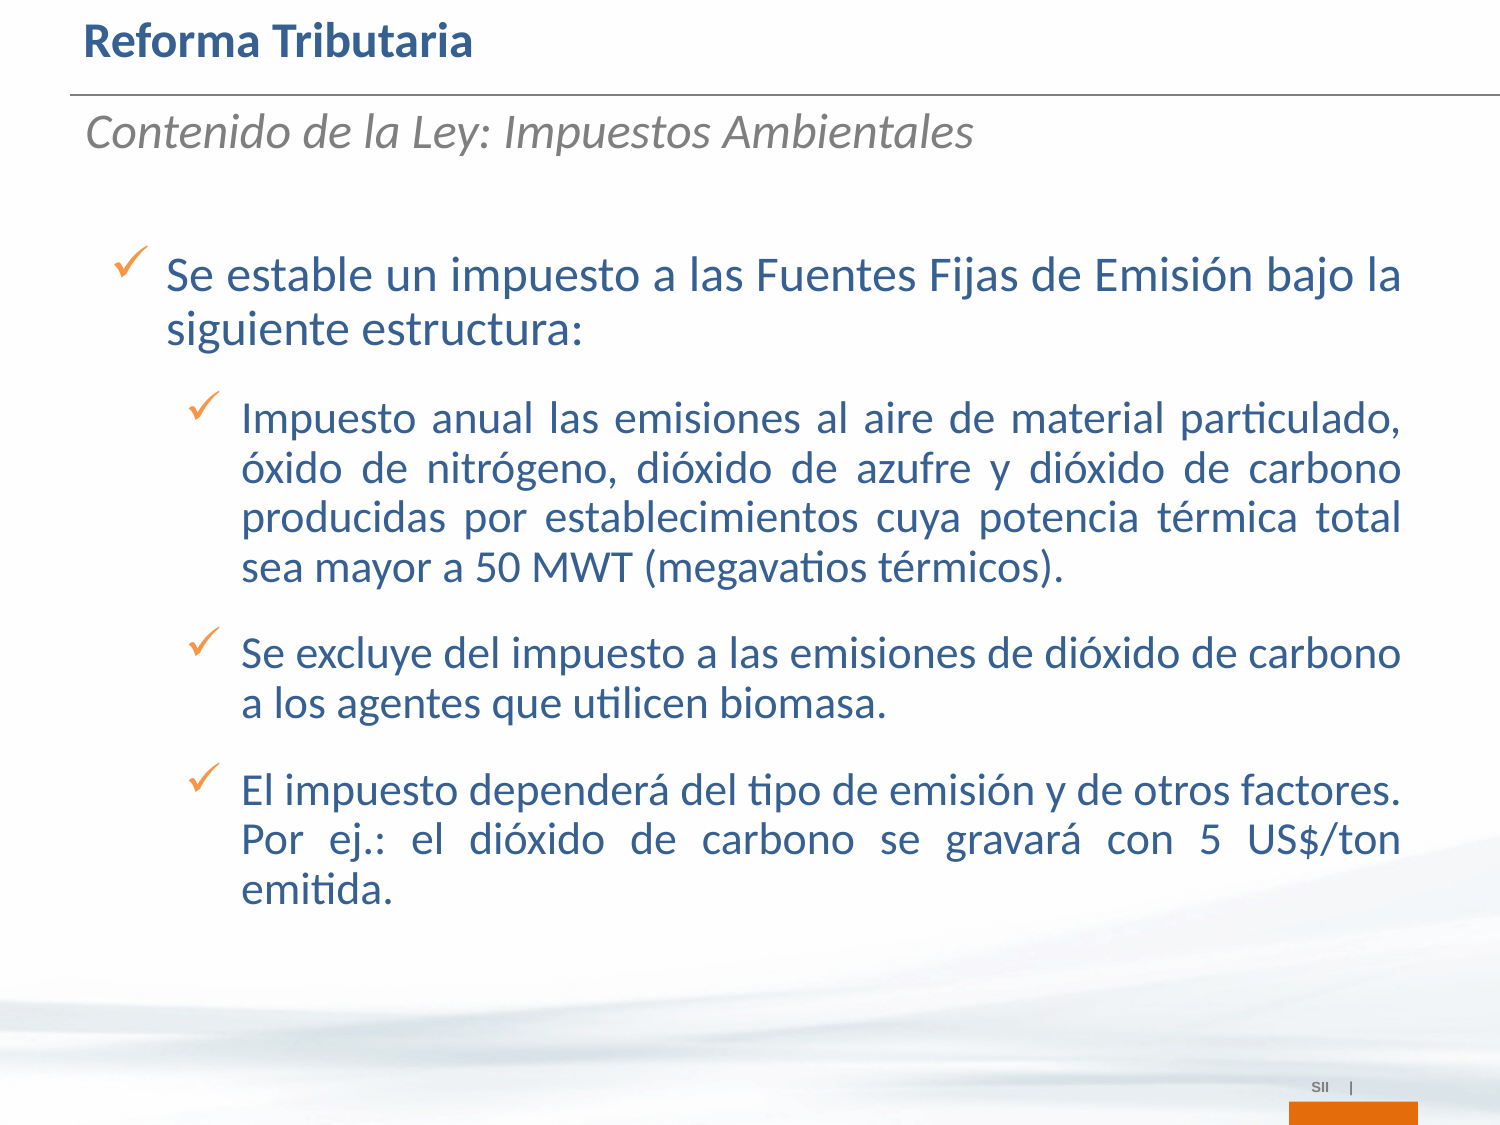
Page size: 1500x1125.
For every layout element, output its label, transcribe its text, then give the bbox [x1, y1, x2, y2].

picture [0, 0, 1500, 1125]
text_box Se estable un impuesto a las Fuentes Fijas de Emisión bajo la siguiente estructura: Impuesto anual las emisiones al aire de material particulado, óxido de nitrógeno, dióxido de azufre y dióxido de carbono producidas por establecimientos cuya potencia térmica total sea mayor a 50 MWT (megavatios térmicos). Se excluye del impuesto a las emisiones de dióxido de carbono a los agentes que utilicen biomasa. El impuesto dependerá del tipo de emisión y de otros factores. Por ej.: el dióxido de carbono se gravará con 5 US$/ton emitida. [94, 241, 1418, 1036]
text_box Contenido de la Ley: Impuestos Ambientales [70, 100, 990, 222]
text_box SII | [1257, 1070, 1376, 1103]
text_box [1287, 1099, 1420, 1125]
text_box Reforma Tributaria [68, 0, 489, 76]
